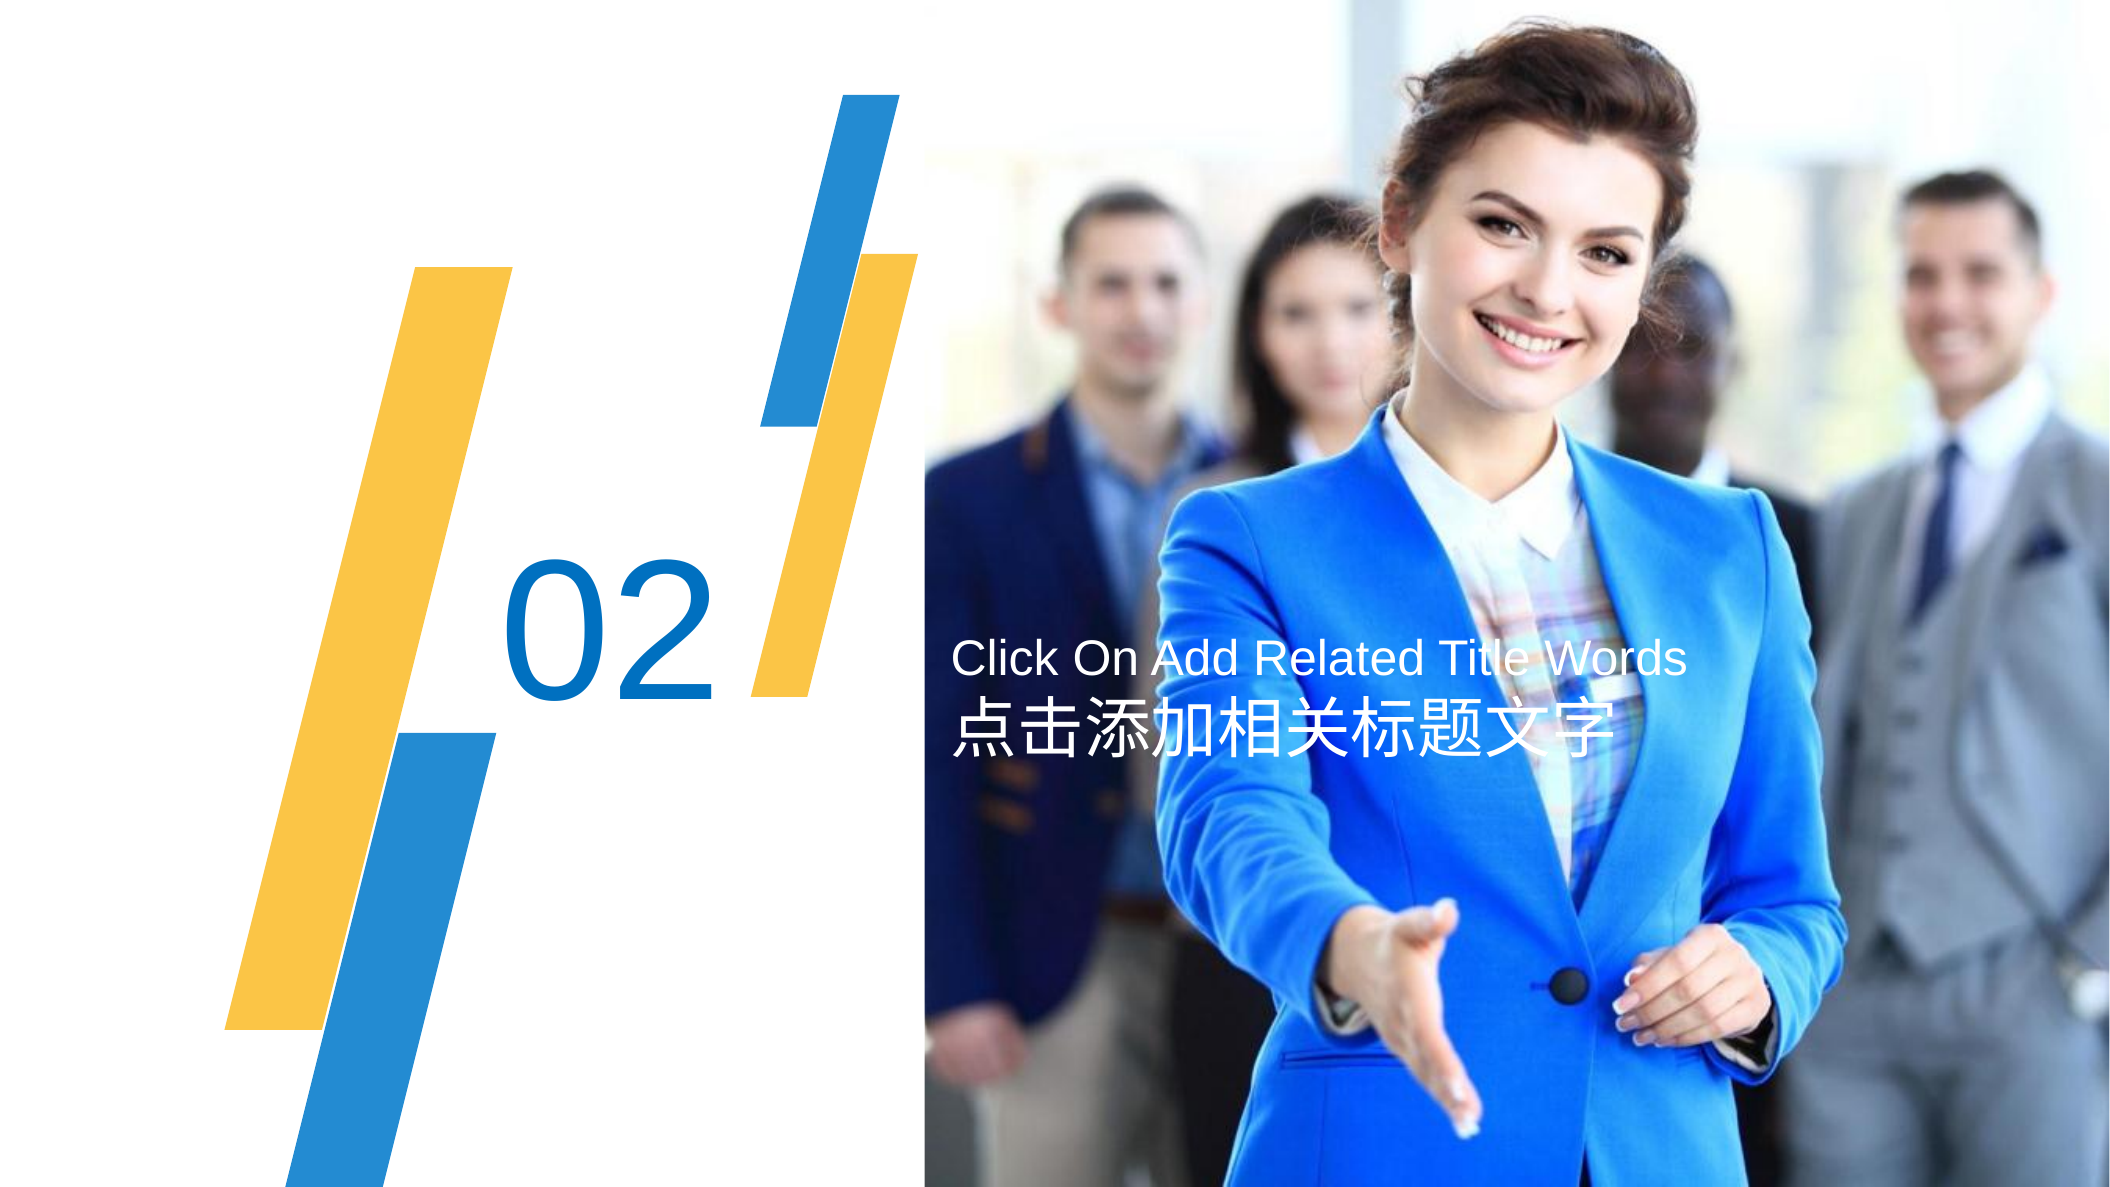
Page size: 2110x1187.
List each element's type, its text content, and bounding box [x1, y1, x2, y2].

text_box [223, 266, 514, 1031]
text_box [749, 252, 920, 698]
text_box [924, 0, 2110, 1187]
text_box 02 [459, 492, 762, 748]
text_box Click On Add Related Title Words 点击添加相关标题文字 [935, 618, 1784, 774]
text_box [284, 731, 498, 1187]
text_box [758, 93, 902, 428]
